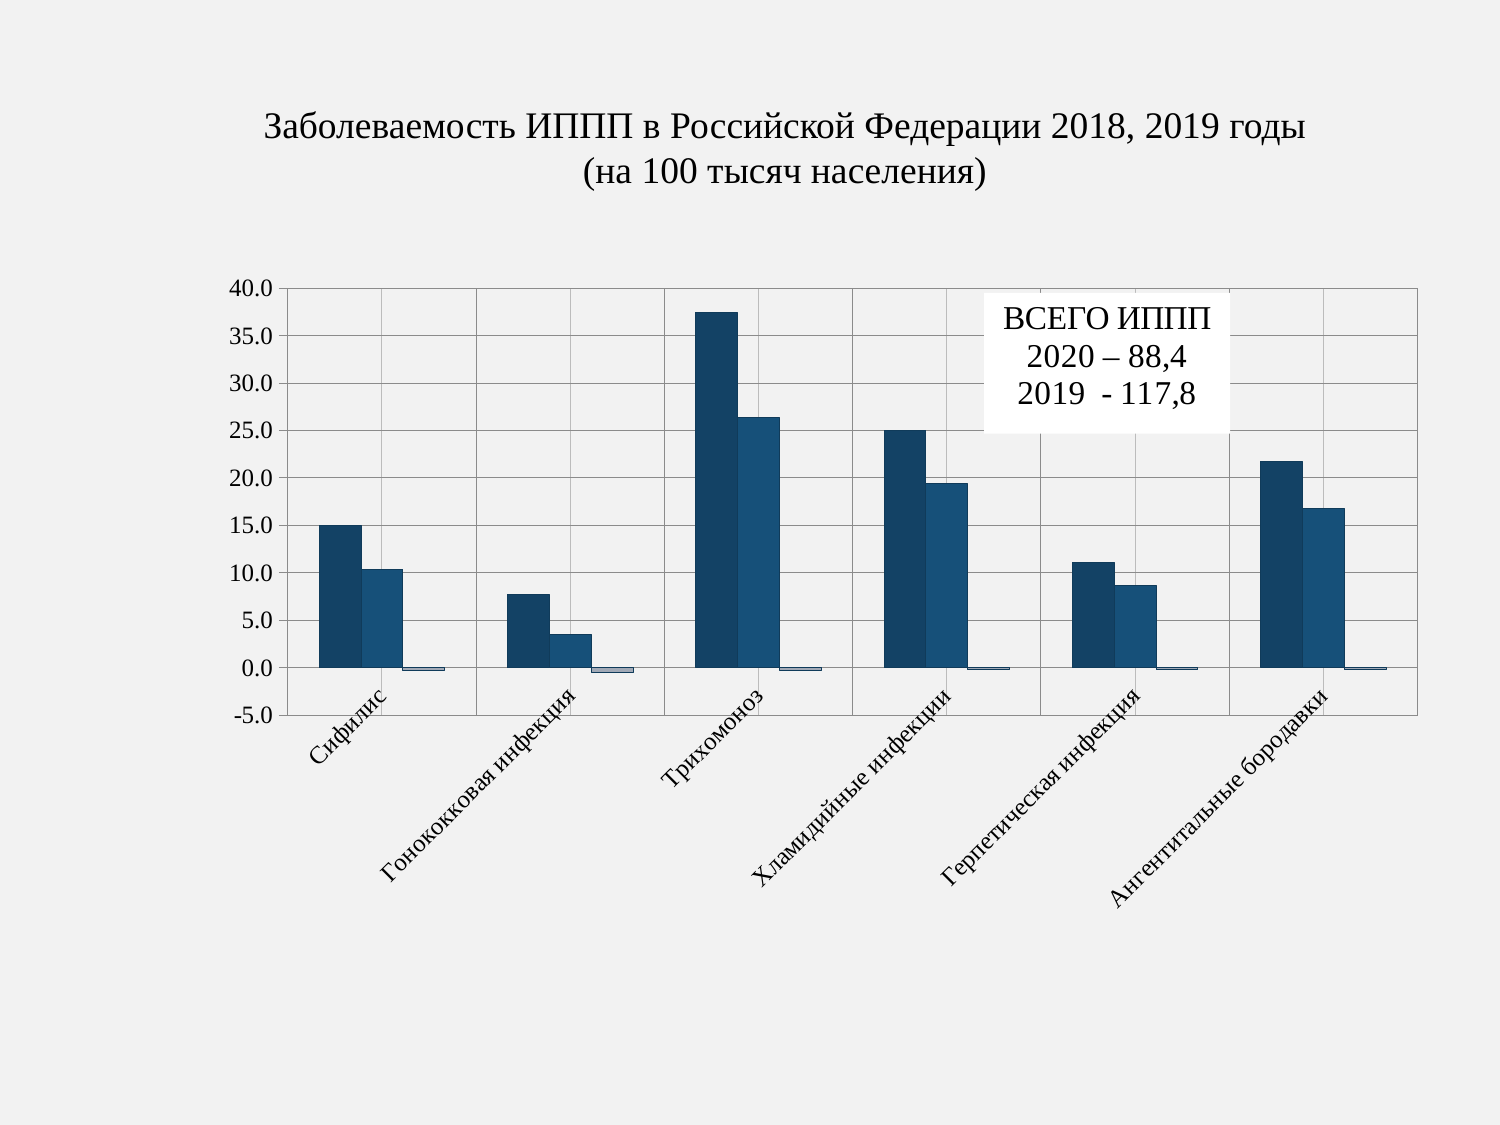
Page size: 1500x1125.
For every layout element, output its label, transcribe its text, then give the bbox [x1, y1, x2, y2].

chart [93, 246, 1418, 1055]
text_box Заболеваемость ИППП в Российской Федерации 2018, 2019 годы (на 100 тысяч населения) [140, 93, 1430, 199]
